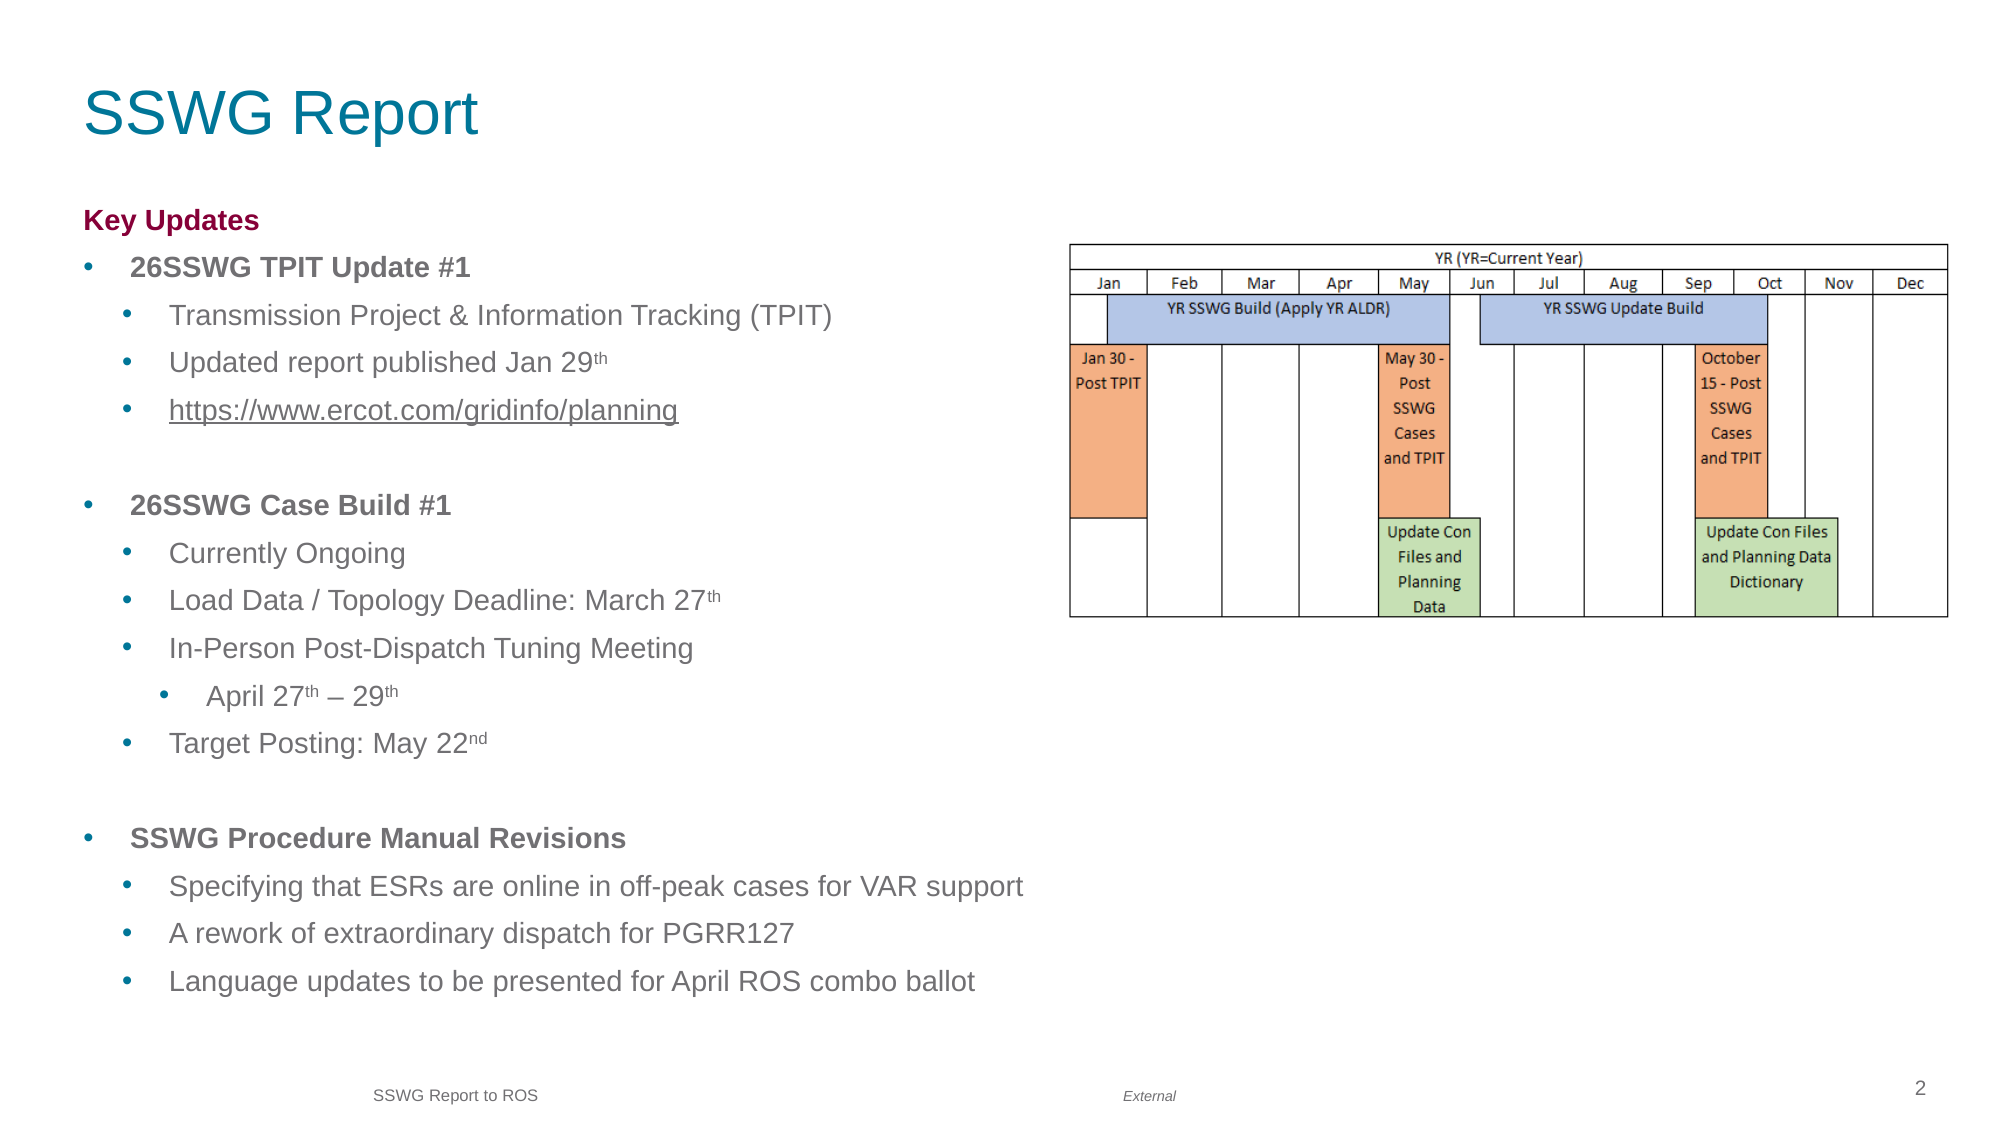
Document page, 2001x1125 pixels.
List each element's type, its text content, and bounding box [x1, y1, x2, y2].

picture [1066, 239, 1953, 620]
slide_number 2 [1412, 1056, 1942, 1117]
text_box SSWG Report to ROS External [73, 1059, 1476, 1120]
title SSWG Report [68, 73, 1750, 179]
list Key Updates 26SSWG TPIT Update #1 Transmission Project & Information Tracking (TPIT) Updated report published Jan 29th https://www.ercot.com/gridinfo/planning 26SSWG Case Build #1 Currently Ongoing Load Data / Topology Deadline: March 27th In-Person Post-Dispatch Tuning Meeting April 27th – 29th Target Posting: May 22nd SSWG Procedure Manual Revisions Specifying that ESRs are online in off-peak cases for VAR support A rework of extraordinary dispatch for PGRR127 Language updates to be presented for April ROS combo ballot [68, 193, 1046, 1013]
